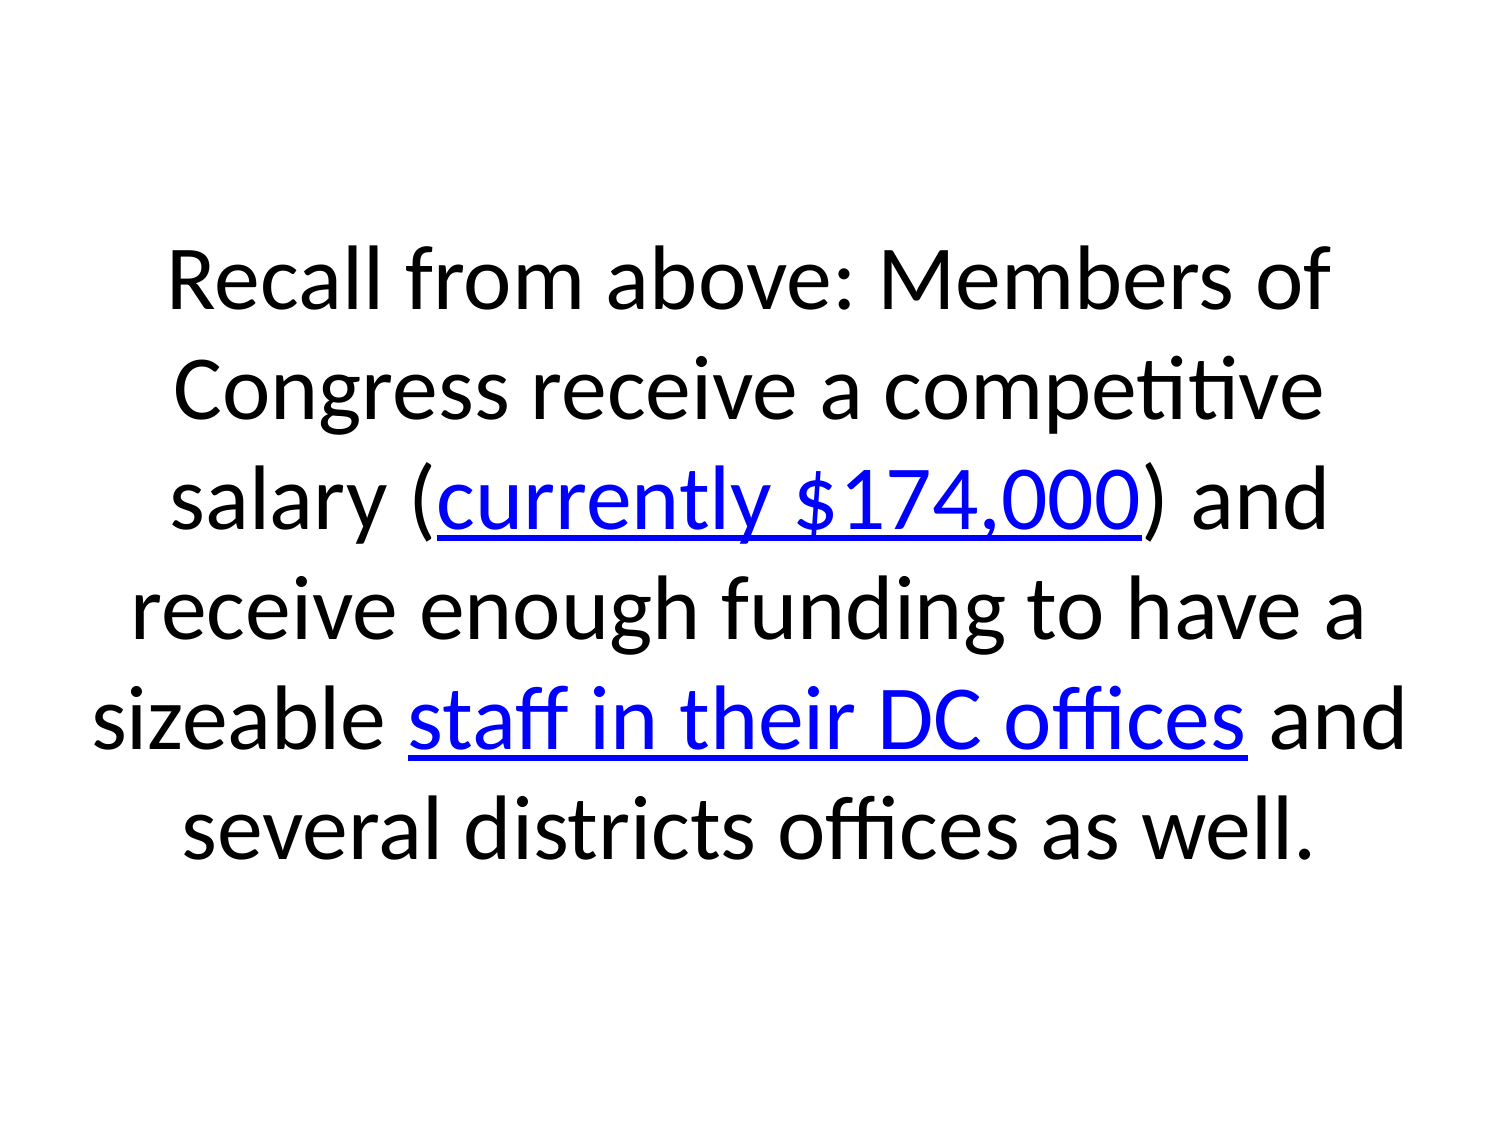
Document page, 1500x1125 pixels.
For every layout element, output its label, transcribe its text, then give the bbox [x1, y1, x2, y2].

title Recall from above: Members of Congress receive a competitive salary (currently $174,000) and receive enough funding to have a sizeable staff in their DC offices and several districts offices as well. [74, 44, 1426, 1051]
